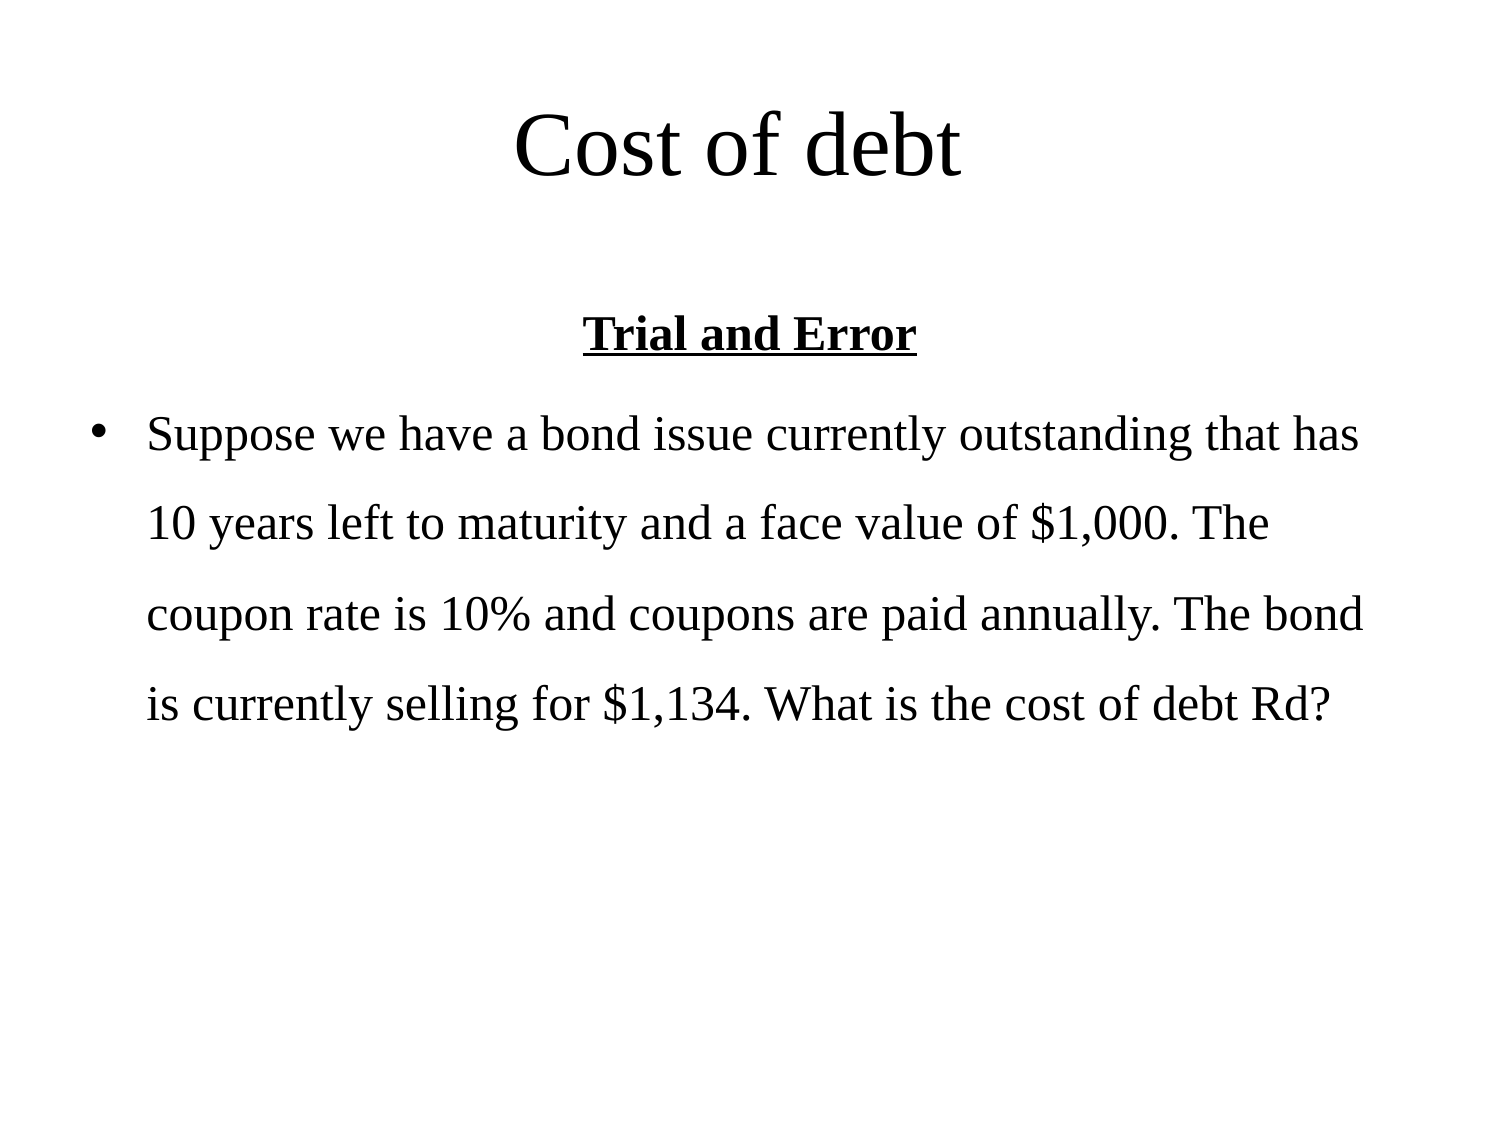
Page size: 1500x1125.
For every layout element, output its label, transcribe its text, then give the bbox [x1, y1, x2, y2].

list Trial and Error Suppose we have a bond issue currently outstanding that has 10 years left to maturity and a face value of $1,000. The coupon rate is 10% and coupons are paid annually. The bond is currently selling for $1,134. What is the cost of debt Rd? [75, 262, 1425, 1005]
title Cost of debt [75, 45, 1425, 233]
